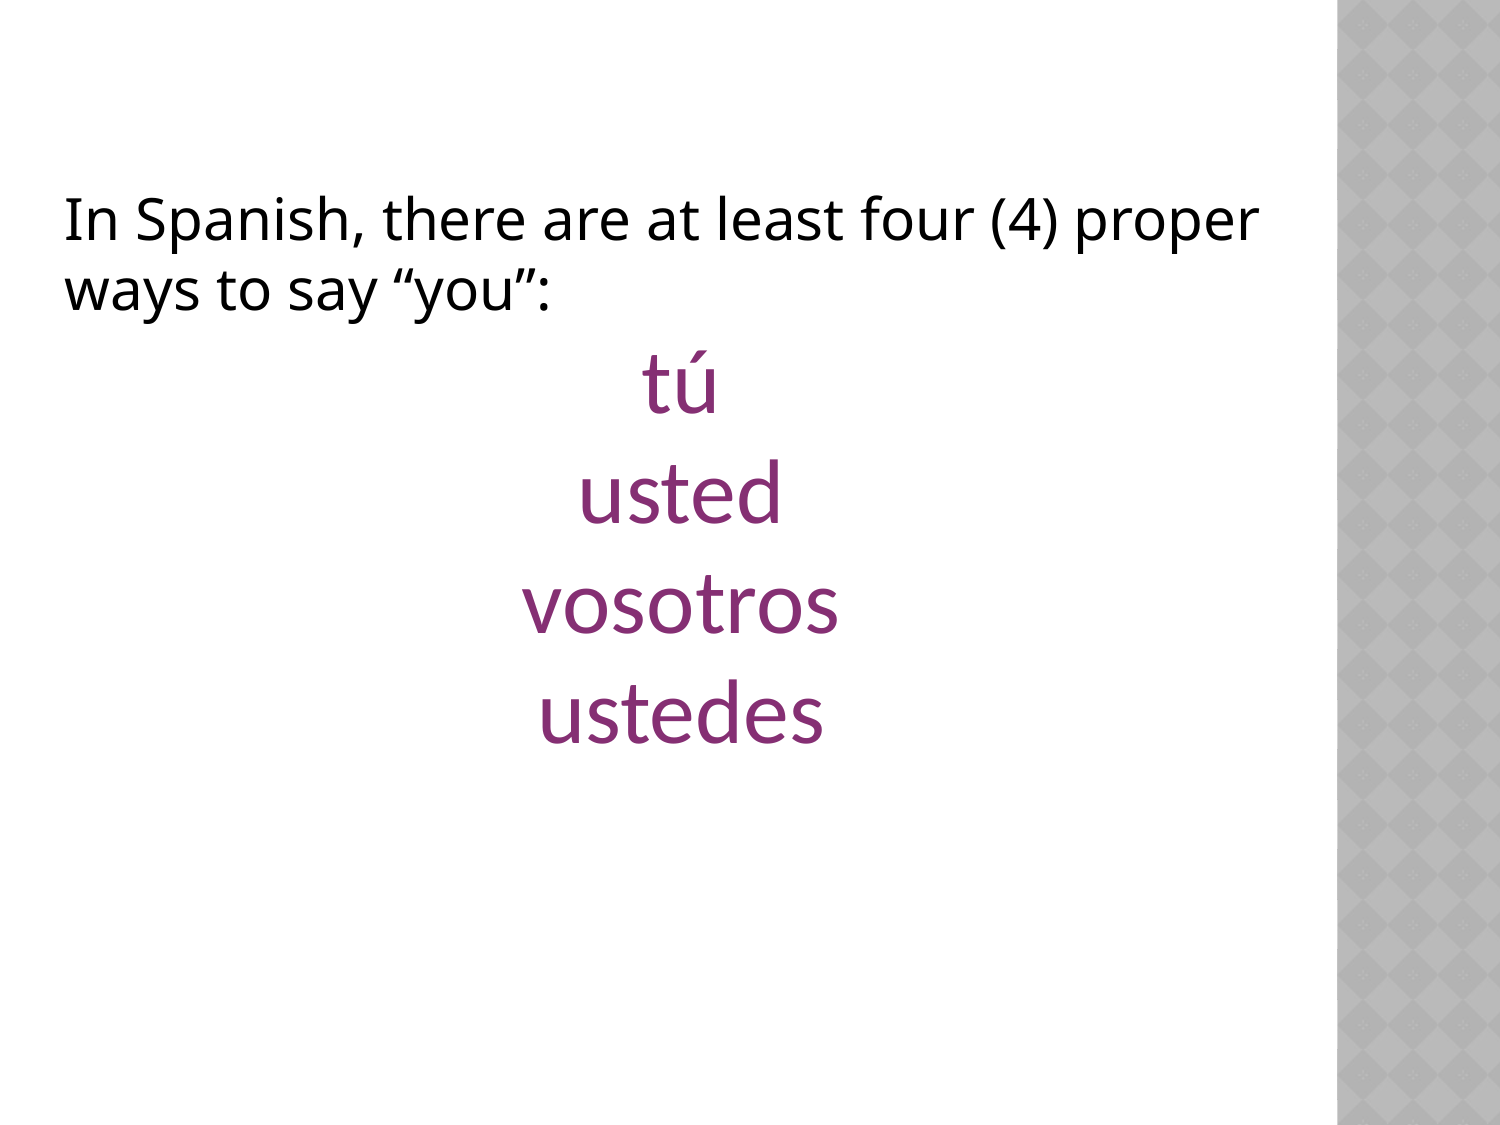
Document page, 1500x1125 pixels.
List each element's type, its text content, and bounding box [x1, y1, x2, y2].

text_box In Spanish, there are at least four (4) proper ways to say “you”: tú usted vosotros ustedes [49, 174, 1313, 840]
